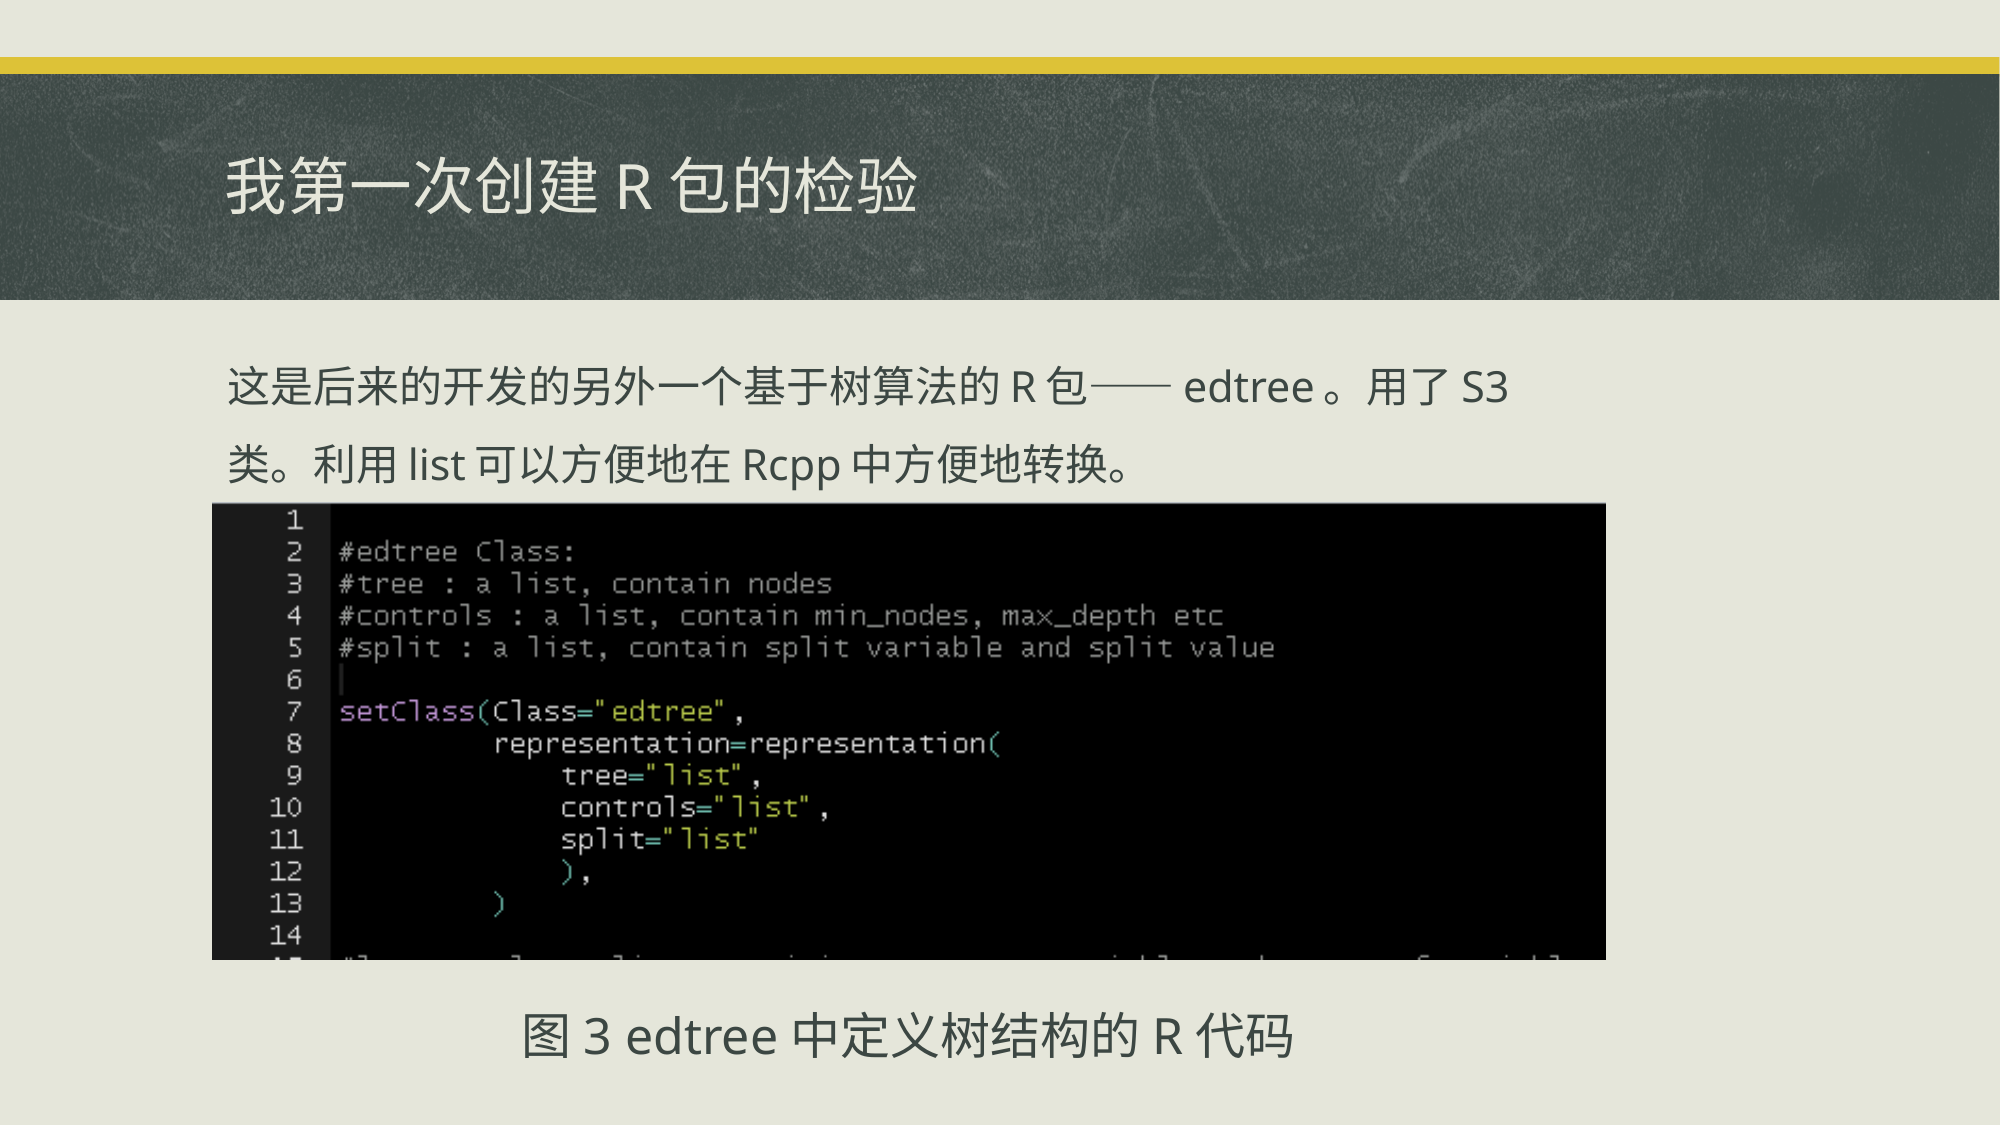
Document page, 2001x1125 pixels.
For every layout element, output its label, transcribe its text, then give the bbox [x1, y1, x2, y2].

text_box 图3 edtree中定义树结构的R代码 [211, 997, 1606, 1073]
title 我第一次创建R包的检验 [209, 76, 1790, 301]
picture [0, 74, 2000, 300]
list 这是后来的开发的另外一个基于树算法的R包——edtree。用了S3类。利用list可以方便地在Rcpp中方便地转换。 [212, 326, 1606, 497]
picture [211, 502, 1606, 960]
